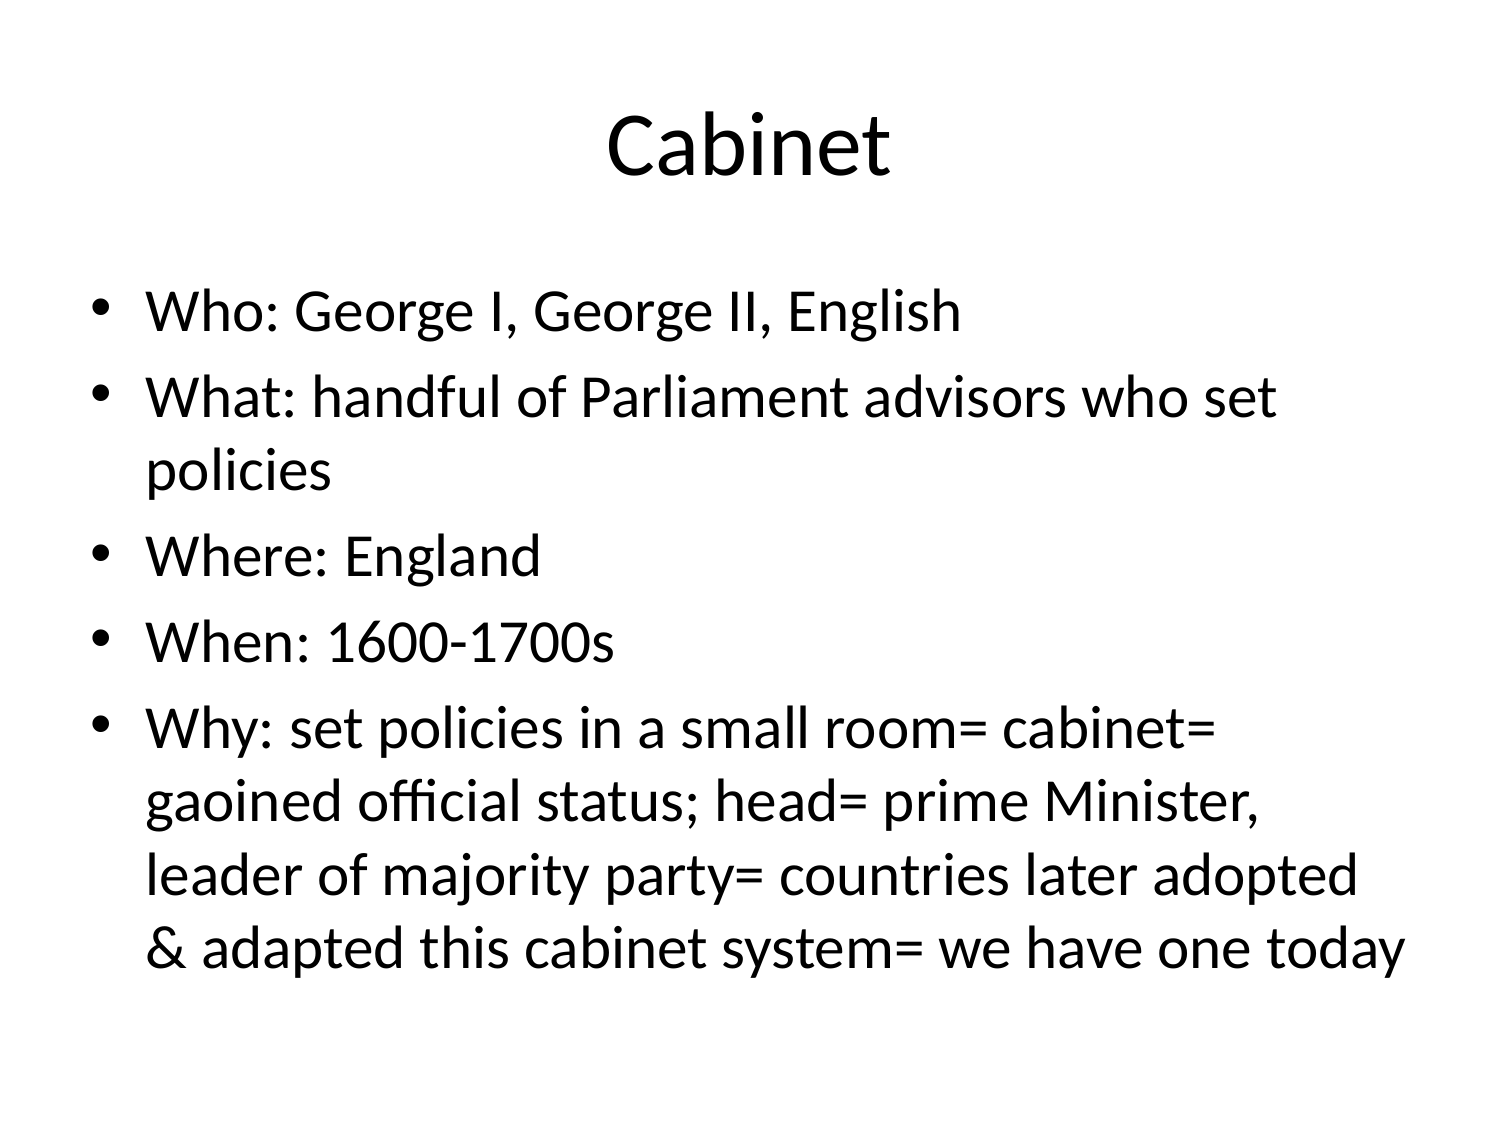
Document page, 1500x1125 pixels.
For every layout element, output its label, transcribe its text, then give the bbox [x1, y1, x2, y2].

list Who: George I, George II, English What: handful of Parliament advisors who set policies Where: England When: 1600-1700s Why: set policies in a small room= cabinet= gaoined official status; head= prime Minister, leader of majority party= countries later adopted & adapted this cabinet system= we have one today [75, 262, 1425, 1005]
title Cabinet [75, 45, 1425, 233]
